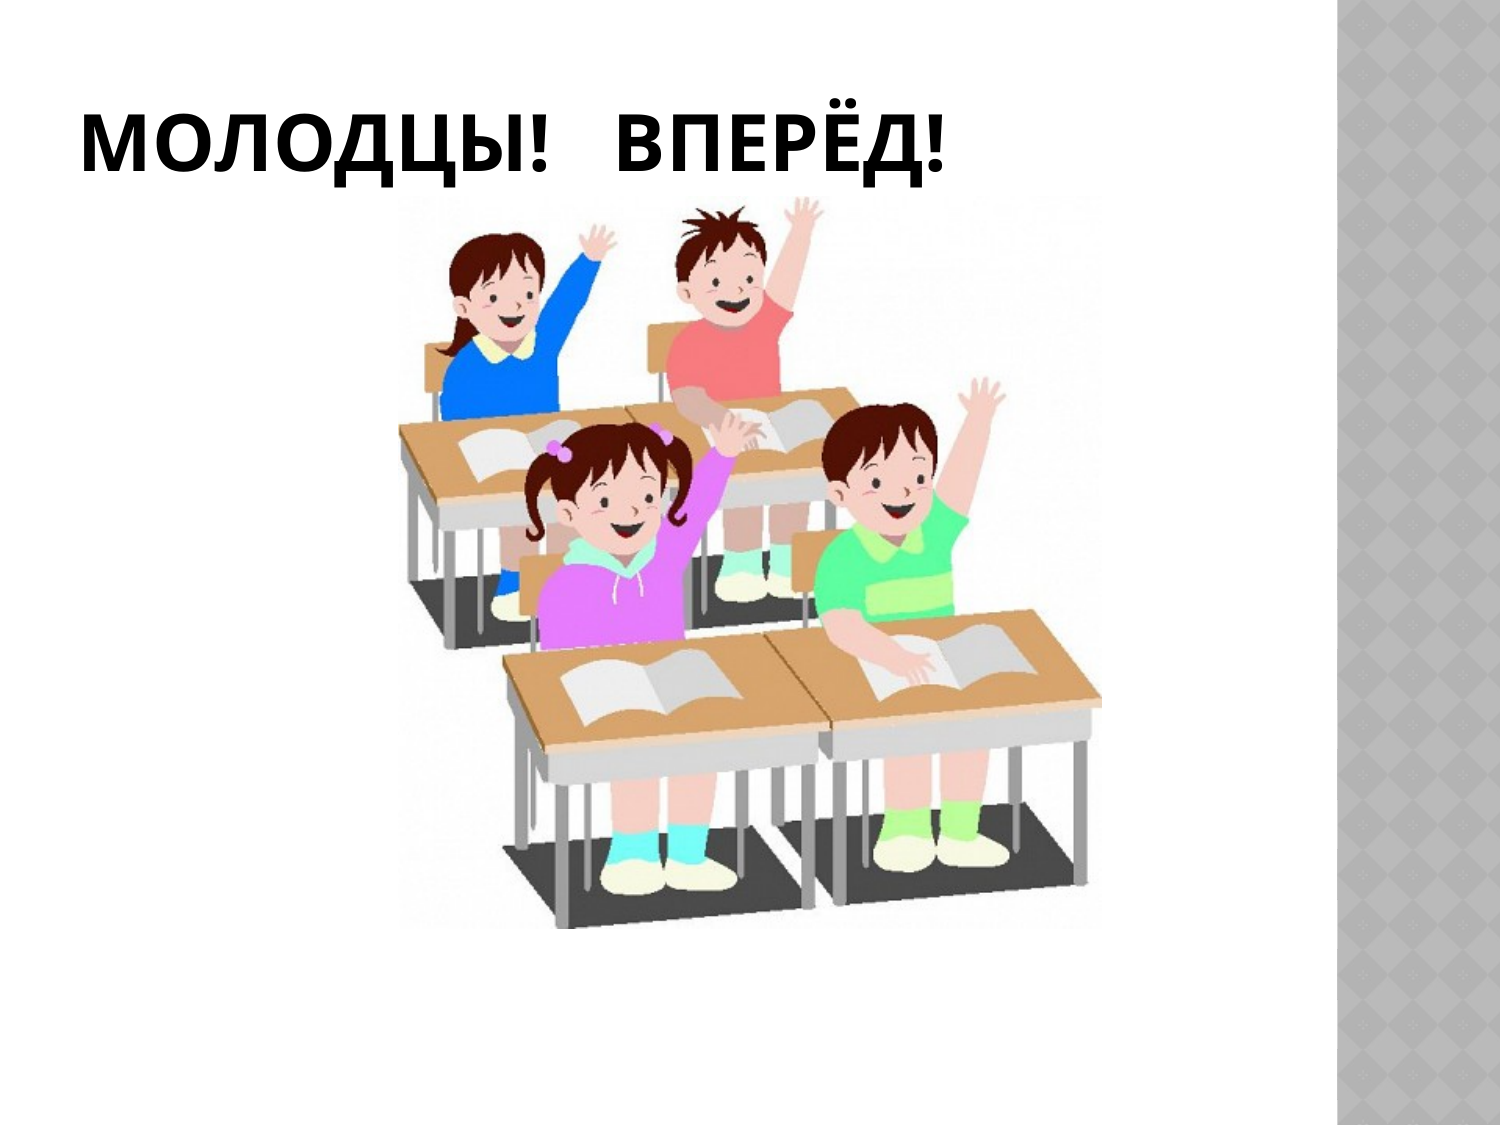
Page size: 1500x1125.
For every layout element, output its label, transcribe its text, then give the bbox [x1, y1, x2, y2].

title Молодцы! Вперёд! [70, 0, 1259, 188]
picture [397, 196, 1102, 929]
